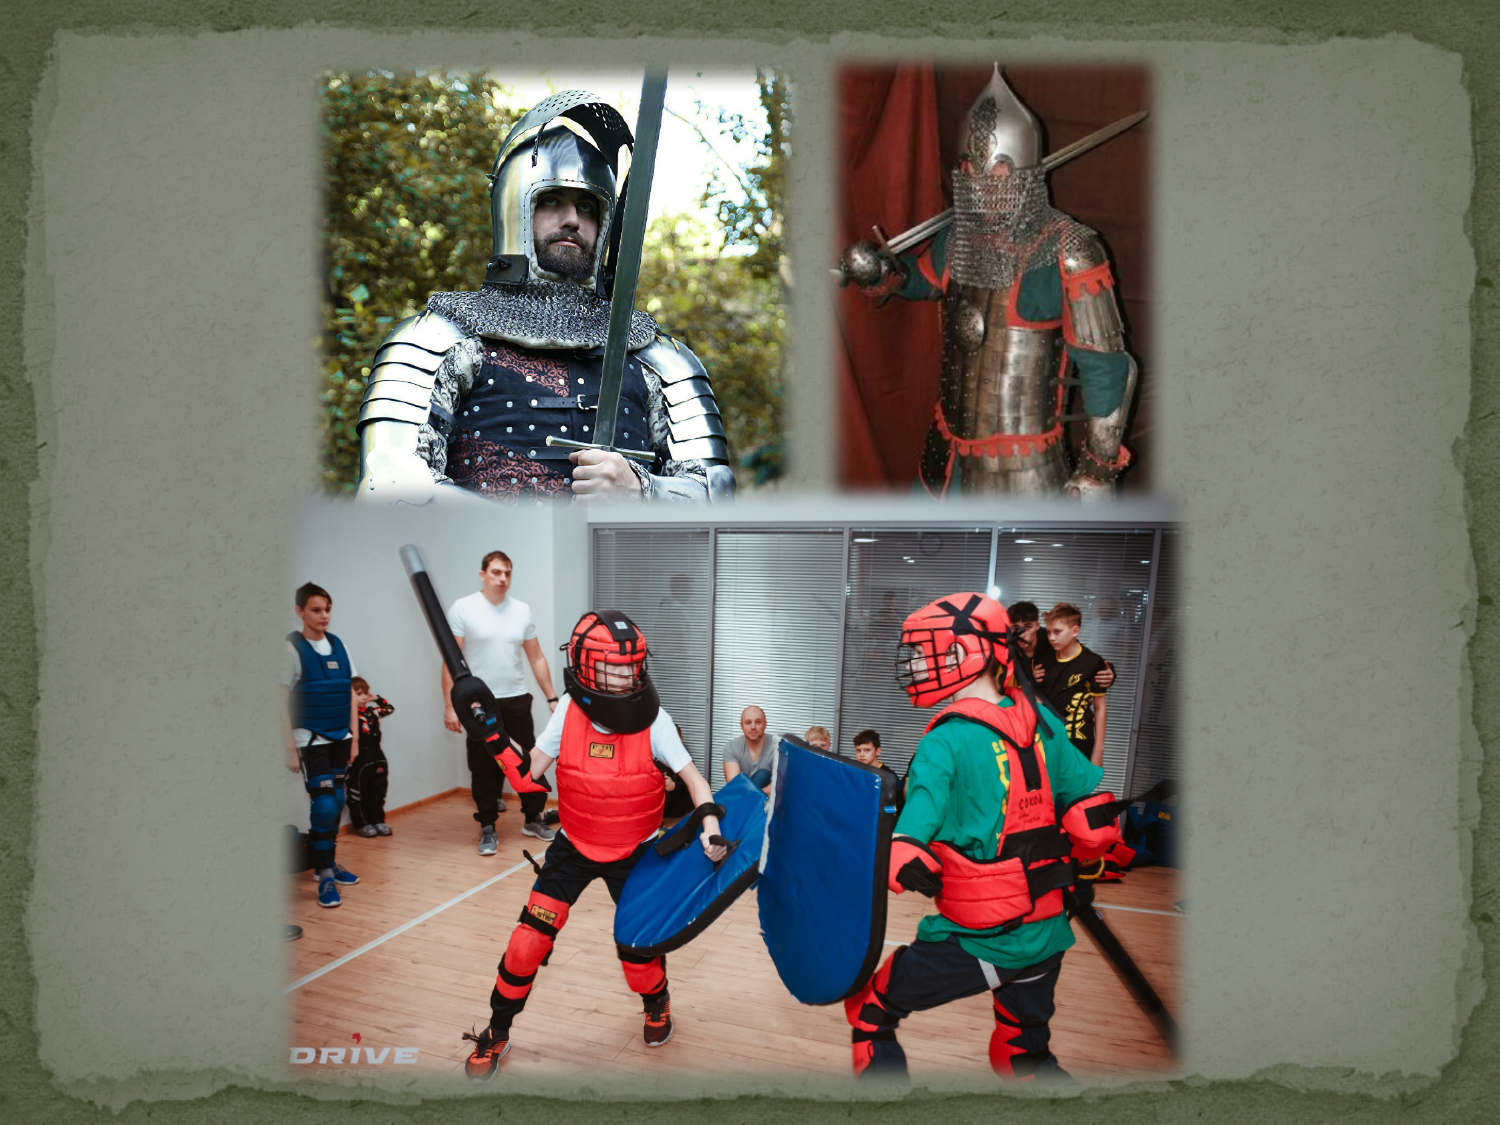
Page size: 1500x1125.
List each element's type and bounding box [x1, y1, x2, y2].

list [824, 50, 1166, 465]
picture [275, 477, 1195, 1089]
list [307, 61, 803, 465]
